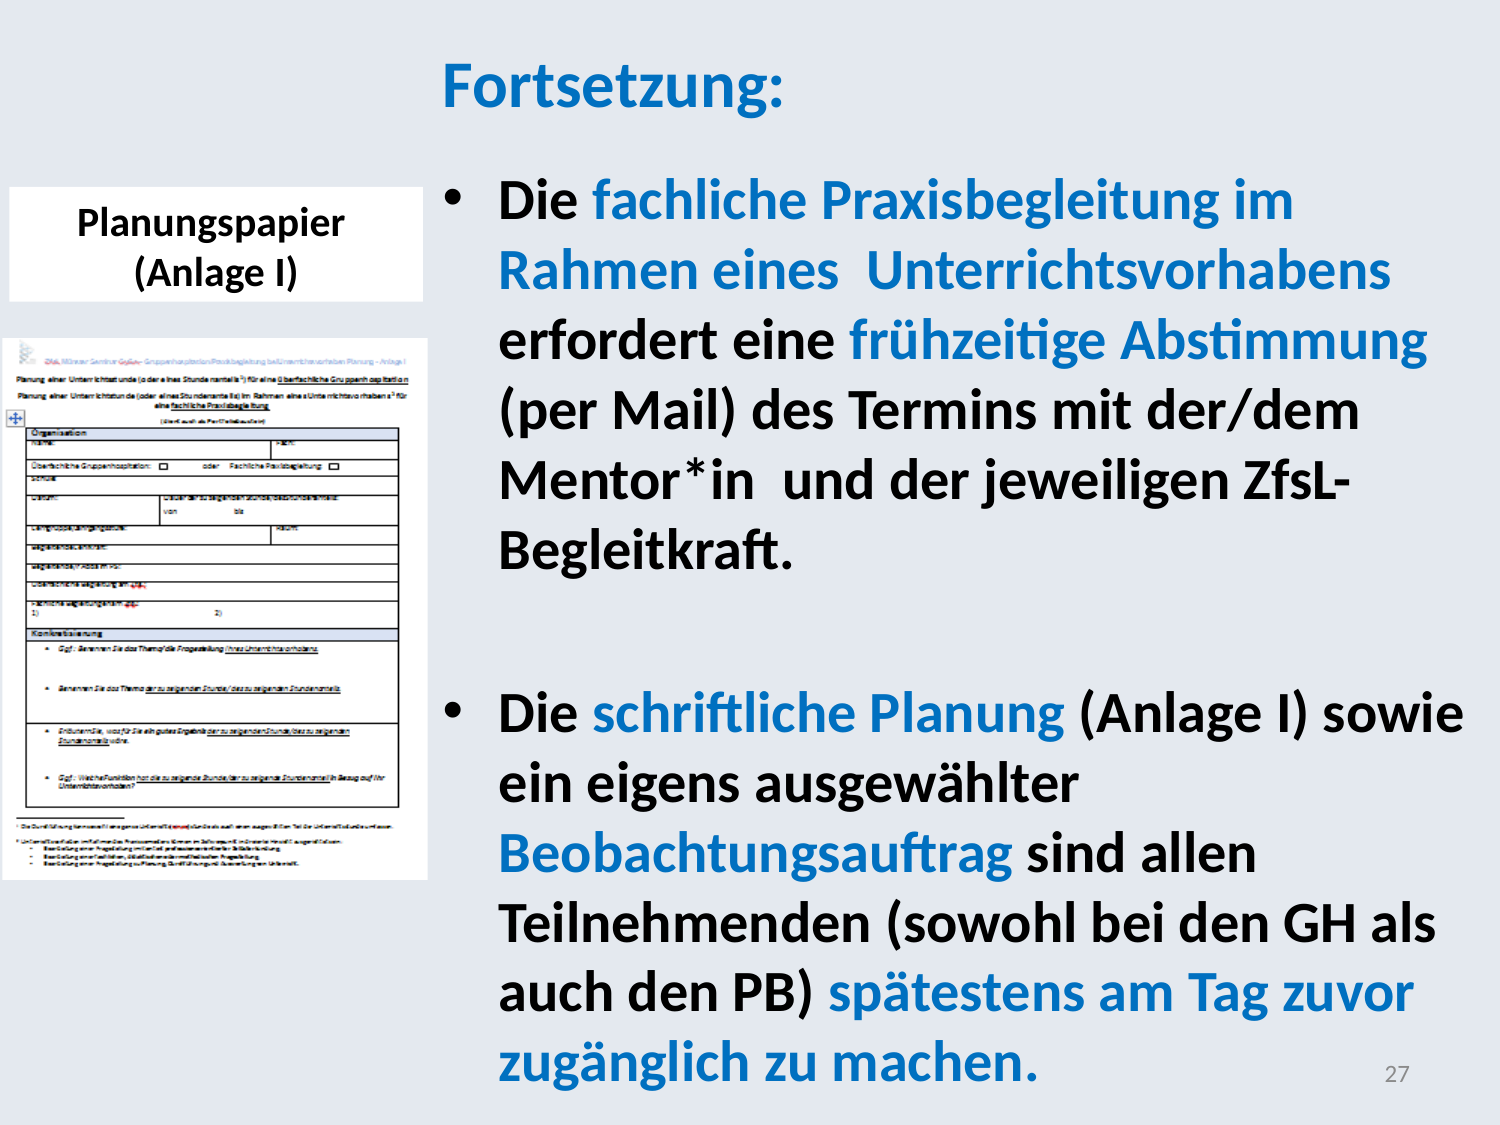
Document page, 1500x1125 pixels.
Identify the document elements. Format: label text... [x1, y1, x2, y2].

list Fortsetzung: Die fachliche Praxisbegleitung im Rahmen eines Unterrichtsvorhabens erfordert eine frühzeitige Abstimmung (per Mail) des Termins mit der/dem Mentor*in und der jeweiligen ZfsL-Begleitkraft. Die schriftliche Planung (Anlage I) sowie ein eigens ausgewählter Beobachtungsauftrag sind allen Teilnehmenden (sowohl bei den GH als auch den PB) spätestens am Tag zuvor zugänglich zu machen. [427, 0, 1491, 1125]
picture [2, 338, 428, 881]
slide_number 27 [1074, 1042, 1425, 1103]
text_box Planungspapier (Anlage I) [9, 186, 423, 302]
